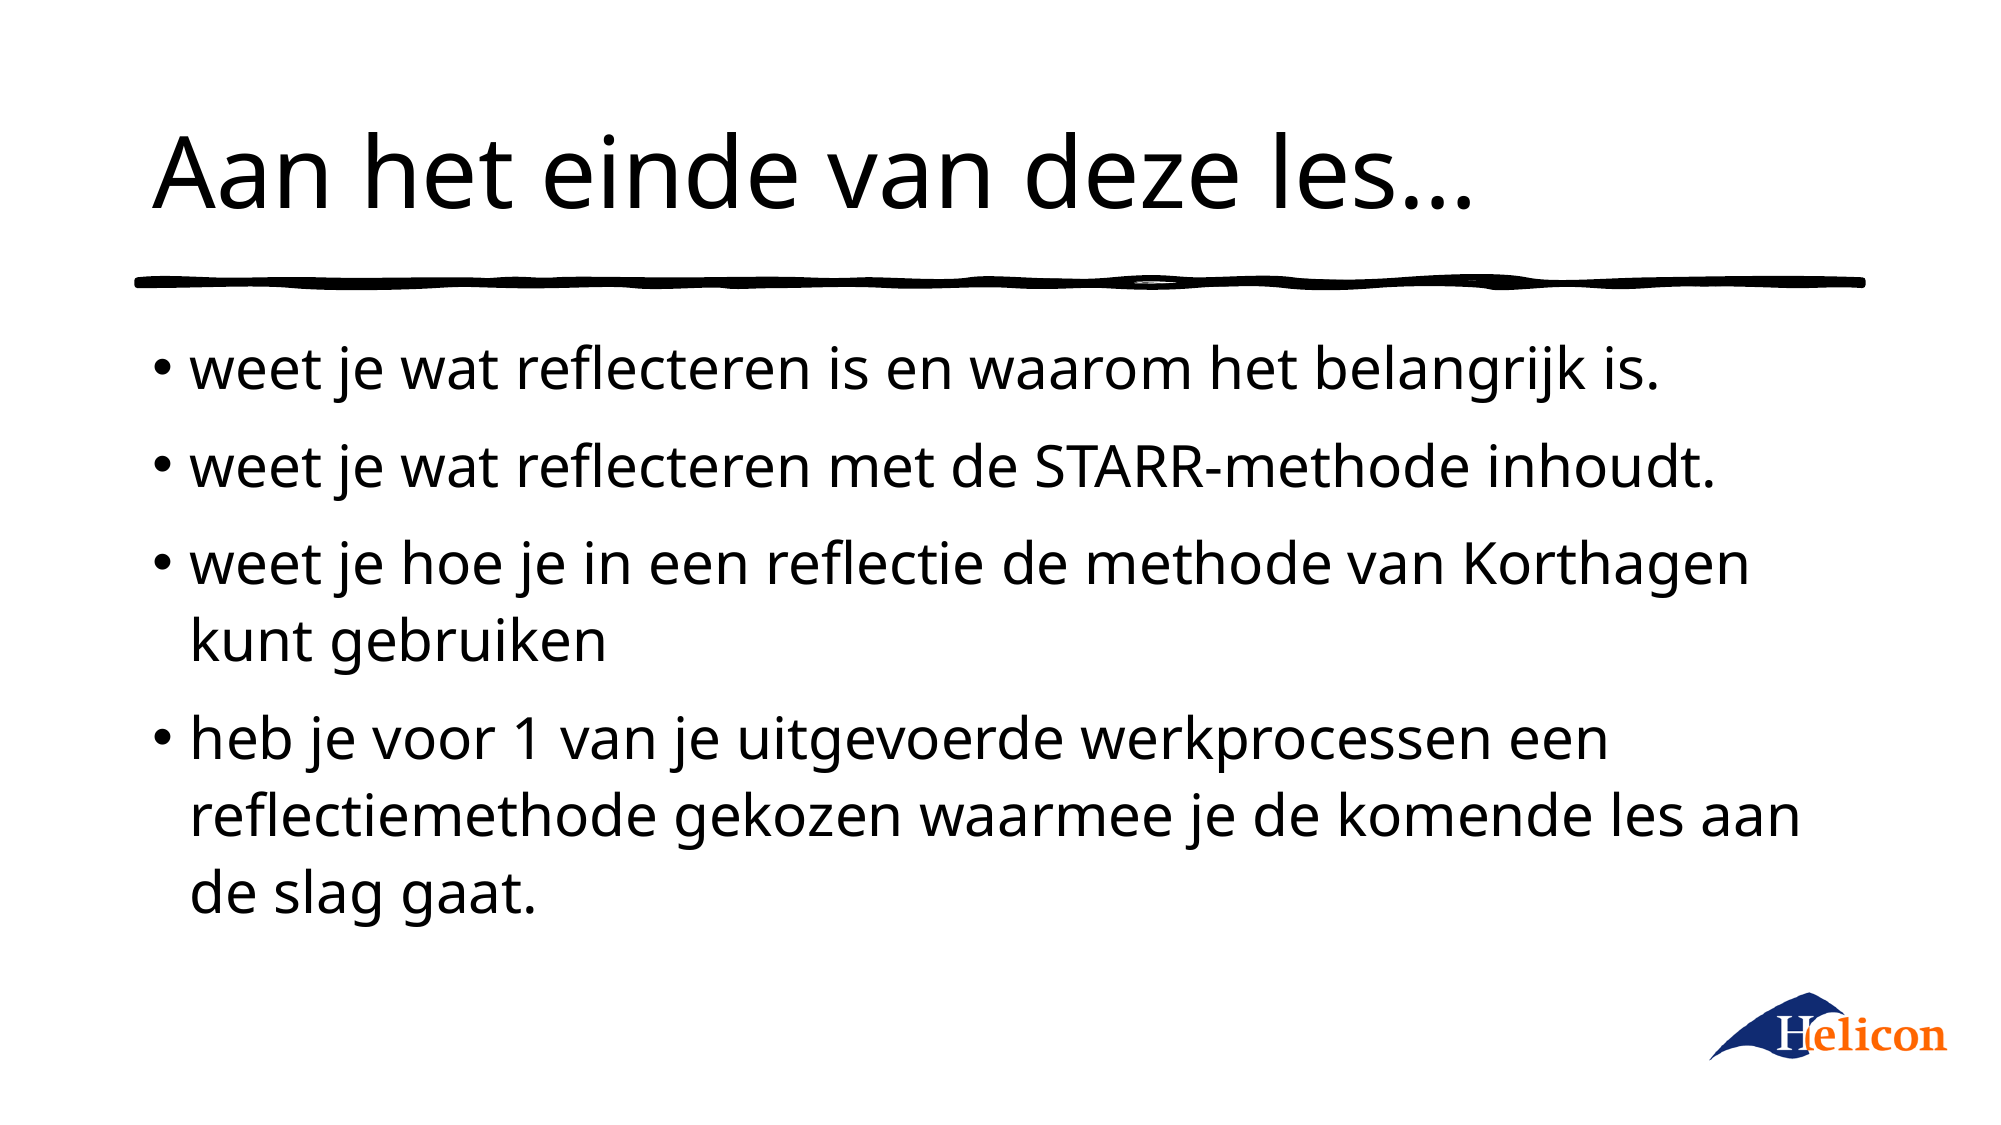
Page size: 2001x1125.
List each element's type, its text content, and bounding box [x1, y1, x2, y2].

list weet je wat reflecteren is en waarom het belangrijk is. weet je wat reflecteren met de STARR-methode inhoudt. weet je hoe je in een reflectie de methode van Korthagen kunt gebruiken heb je voor 1 van je uitgevoerde werkprocessen een reflectiemethode gekozen waarmee je de komende les aan de slag gaat. [137, 316, 1863, 1014]
picture [1671, 952, 2000, 1125]
title Aan het einde van deze les… [137, 59, 1863, 278]
